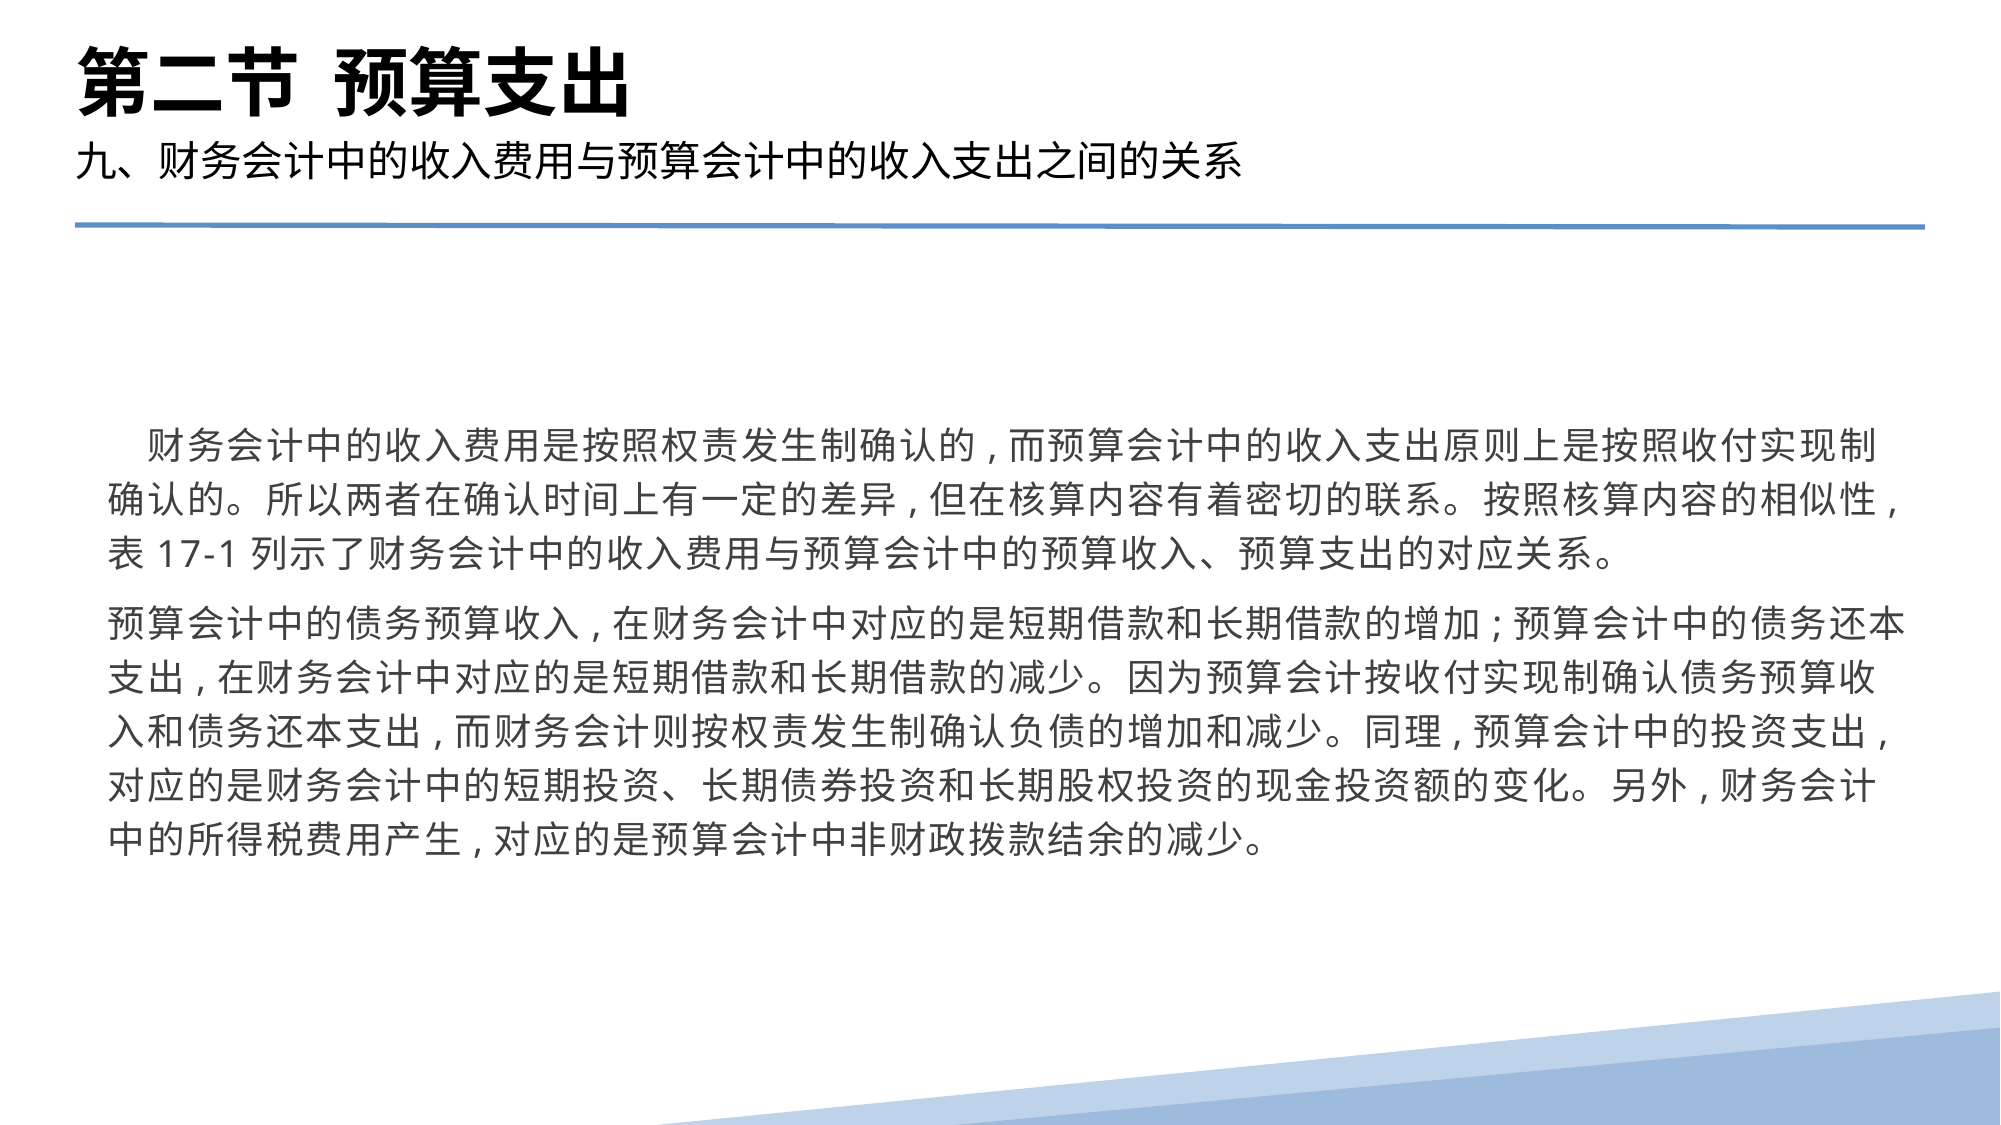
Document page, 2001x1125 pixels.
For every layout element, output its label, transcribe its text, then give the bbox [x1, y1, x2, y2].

text_box 第二节 预算支出 [75, 24, 1925, 124]
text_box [74, 224, 1925, 228]
text_box 财务会计中的收入费用是按照权责发生制确认的,而预算会计中的收入支出原则上是按照收付实现制确认的。所以两者在确认时间上有一定的差异,但在核算内容有着密切的联系。按照核算内容的相似性,表17-1列示了财务会计中的收入费用与预算会计中的预算收入、预算支出的对应关系。 预算会计中的债务预算收入,在财务会计中对应的是短期借款和长期借款的增加;预算会计中的债务还本支出,在财务会计中对应的是短期借款和长期借款的减少。因为预算会计按收付实现制确认债务预算收入和债务还本支出,而财务会计则按权责发生制确认负债的增加和减少。同理,预算会计中的投资支出,对应的是财务会计中的短期投资、长期债券投资和长期股权投资的现金投资额的变化。另外,财务会计中的所得税费用产生,对应的是预算会计中非财政拨款结余的减少。 [97, 252, 1925, 1022]
text_box 九、财务会计中的收入费用与预算会计中的收入支出之间的关系 [75, 124, 1925, 200]
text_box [656, 991, 2000, 1125]
